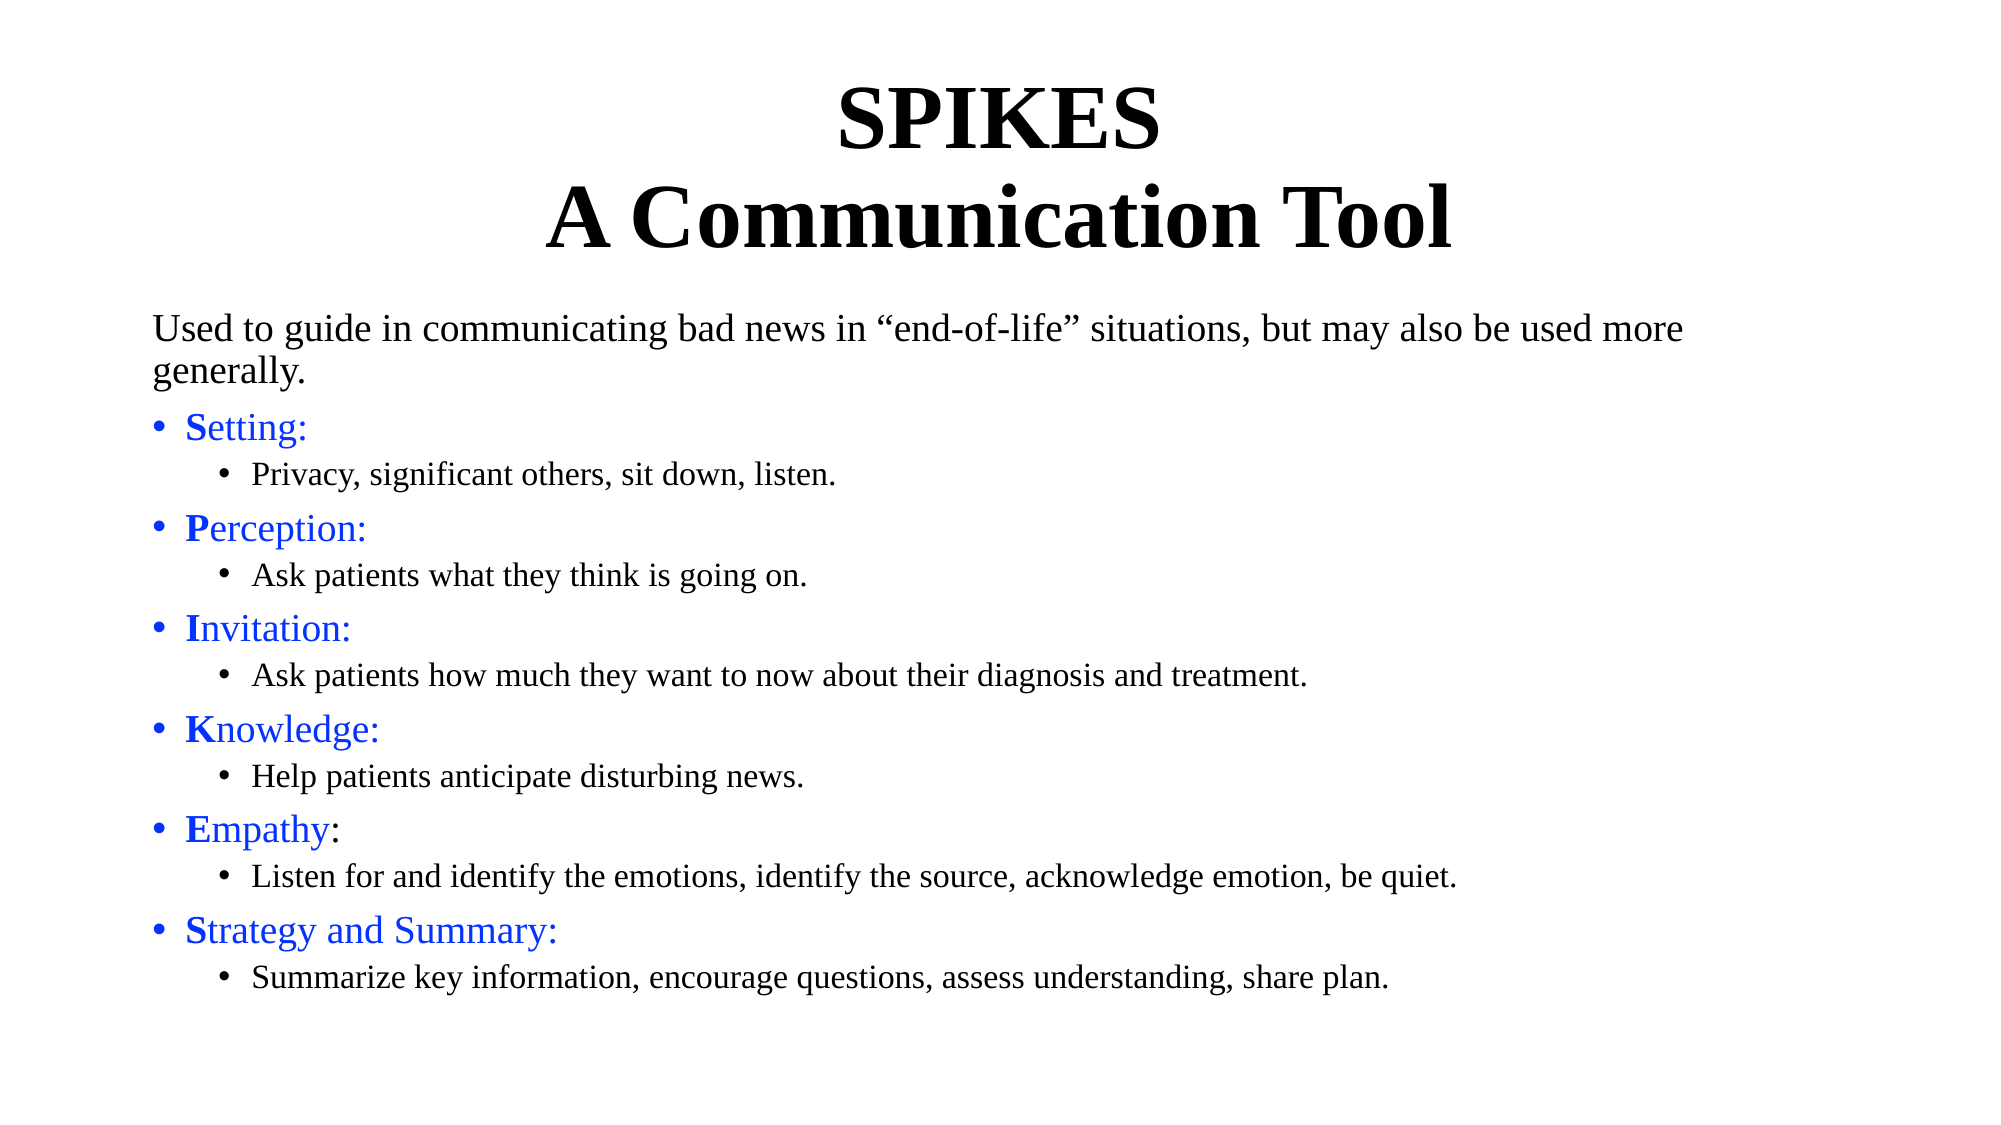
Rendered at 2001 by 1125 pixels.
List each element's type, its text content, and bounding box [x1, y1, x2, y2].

title SPIKES A Communication Tool [137, 59, 1863, 278]
list Used to guide in communicating bad news in “end-of-life” situations, but may also be used more generally. Setting: Privacy, significant others, sit down, listen. Perception: Ask patients what they think is going on. Invitation: Ask patients how much they want to now about their diagnosis and treatment. Knowledge: Help patients anticipate disturbing news. Empathy: Listen for and identify the emotions, identify the source, acknowledge emotion, be quiet. Strategy and Summary: Summarize key information, encourage questions, assess understanding, share plan. [137, 299, 1863, 1014]
